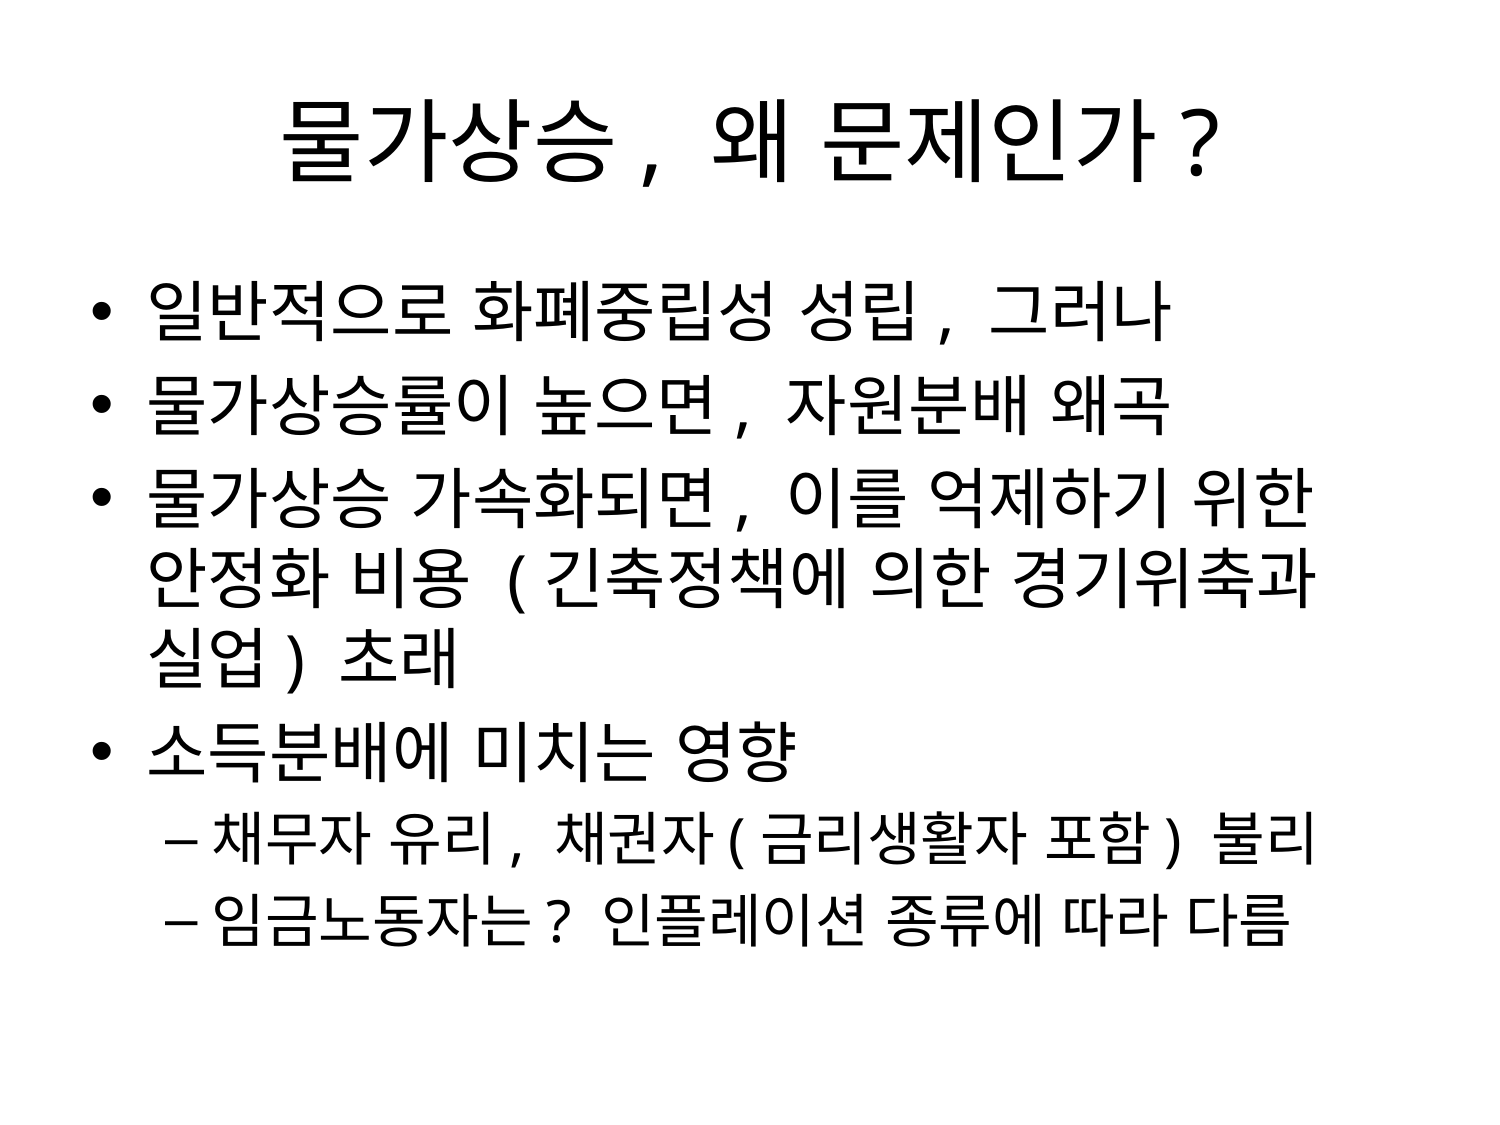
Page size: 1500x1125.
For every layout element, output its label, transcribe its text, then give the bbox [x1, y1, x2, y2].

title 물가상승, 왜 문제인가? [75, 45, 1425, 233]
list 일반적으로 화폐중립성 성립, 그러나 물가상승률이 높으면, 자원분배 왜곡 물가상승 가속화되면, 이를 억제하기 위한 안정화 비용 (긴축정책에 의한 경기위축과 실업) 초래 소득분배에 미치는 영향 채무자 유리, 채권자(금리생활자 포함) 불리 임금노동자는? 인플레이션 종류에 따라 다름 [75, 262, 1425, 1005]
